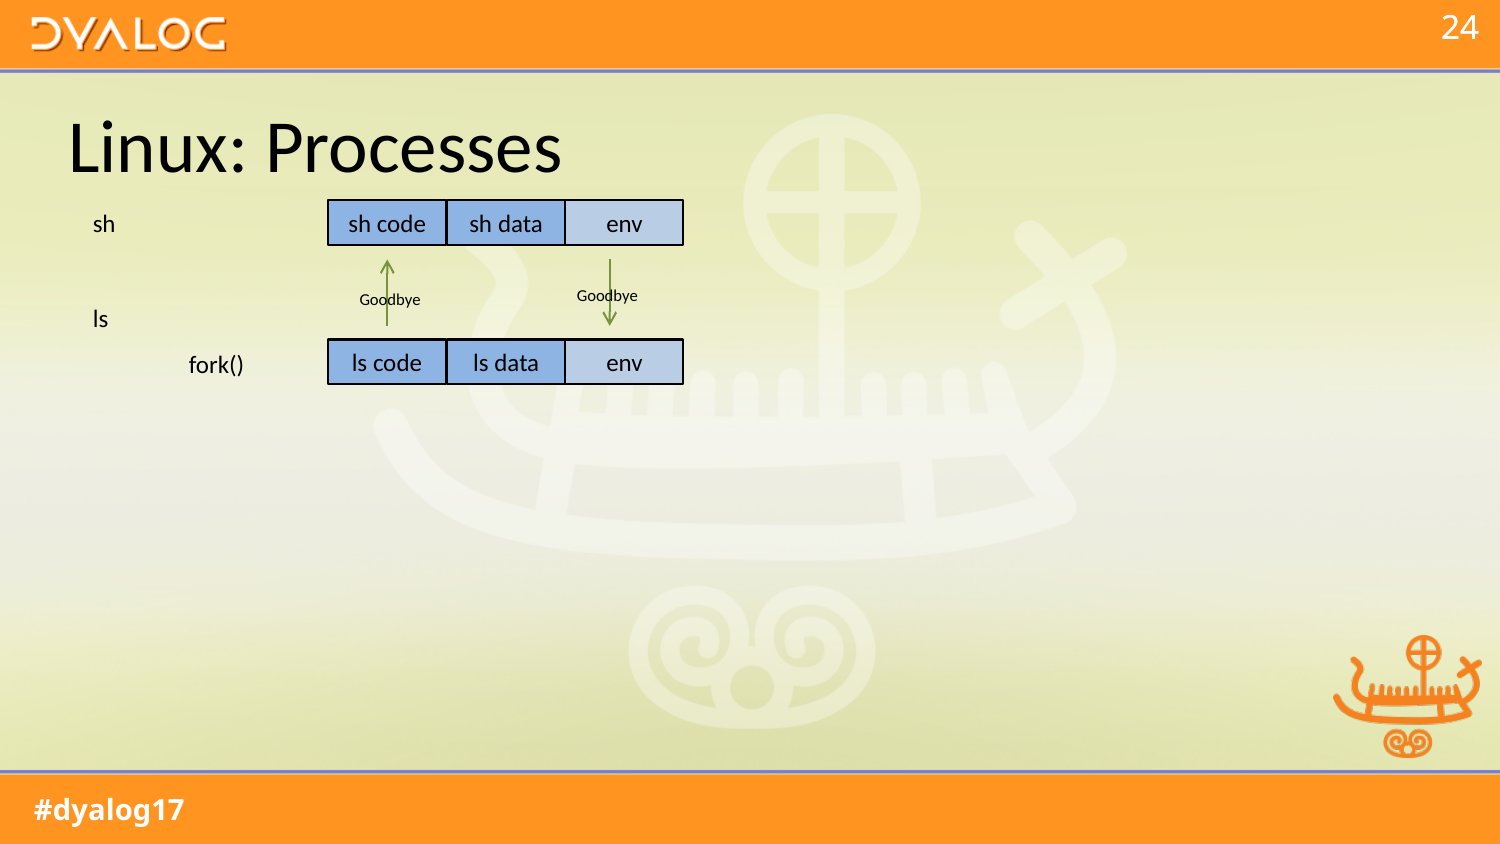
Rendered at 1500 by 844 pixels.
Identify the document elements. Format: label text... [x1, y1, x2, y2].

picture [0, 0, 1500, 844]
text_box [77, 294, 684, 387]
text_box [344, 259, 441, 327]
text_box sh [78, 200, 152, 246]
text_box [561, 259, 658, 327]
title Linux: Processes [53, 94, 1425, 192]
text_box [327, 200, 684, 246]
